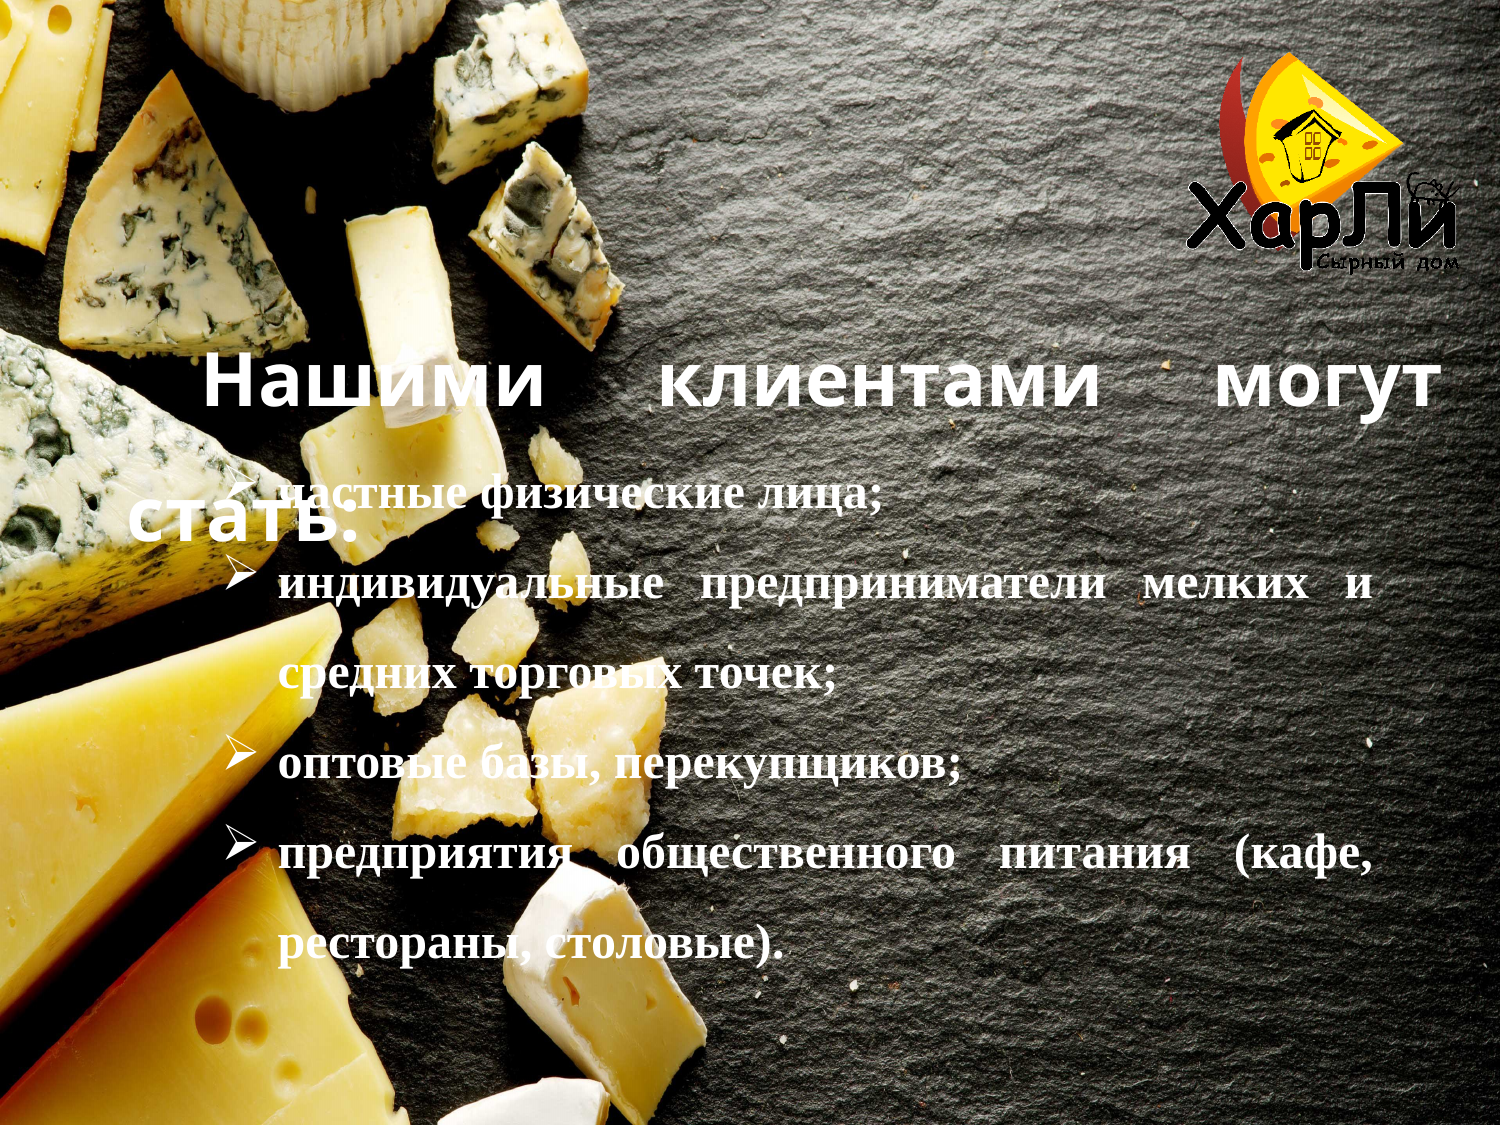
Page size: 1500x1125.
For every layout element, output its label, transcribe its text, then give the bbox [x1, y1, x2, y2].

text_box Нашими клиентами могут стать: [111, 278, 1458, 429]
picture [0, 0, 1500, 1125]
text_box частные физические лица; индивидуальные предприниматели мелких и средних торговых точек; оптовые базы, перекупщиков; предприятия общественного питания (кафе, рестораны, столовые). [206, 420, 1388, 976]
